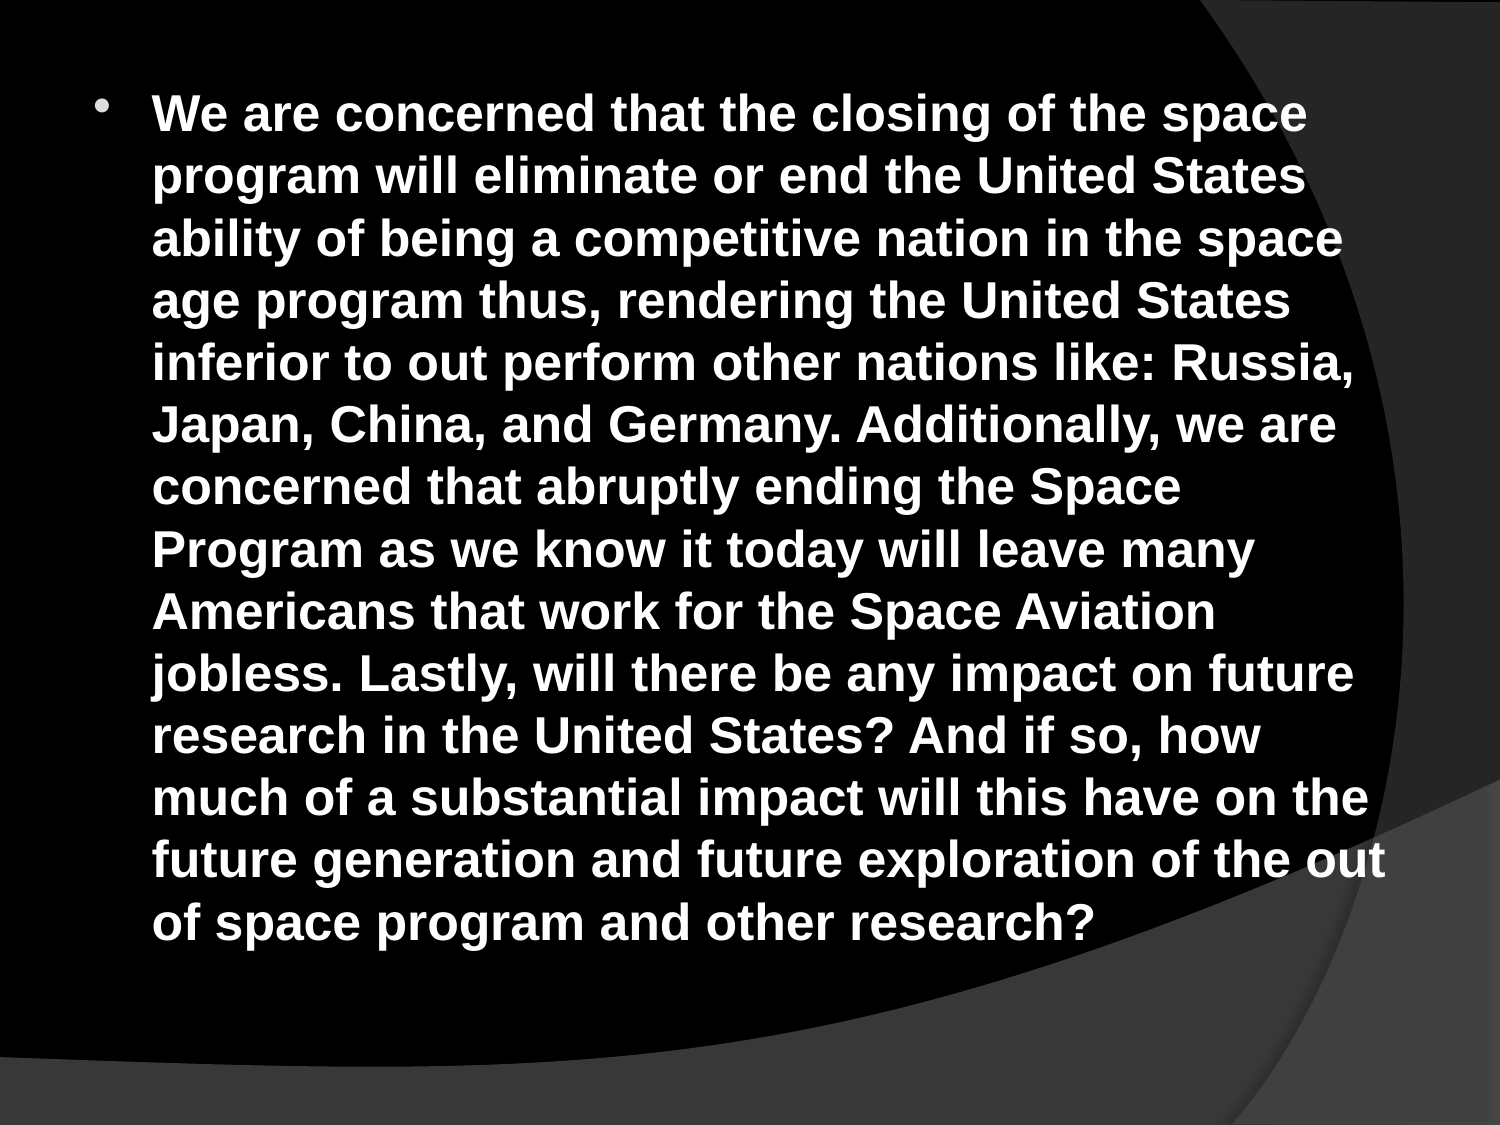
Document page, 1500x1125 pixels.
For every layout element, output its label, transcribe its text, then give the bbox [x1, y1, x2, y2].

list We are concerned that the closing of the space program will eliminate or end the United States ability of being a competitive nation in the space age program thus, rendering the United States inferior to out perform other nations like: Russia, Japan, China, and Germany. Additionally, we are concerned that abruptly ending the Space Program as we know it today will leave many Americans that work for the Space Aviation jobless. Lastly, will there be any impact on future research in the United States? And if so, how much of a substantial impact will this have on the future generation and future exploration of the out of space program and other research? [75, 0, 1425, 1038]
